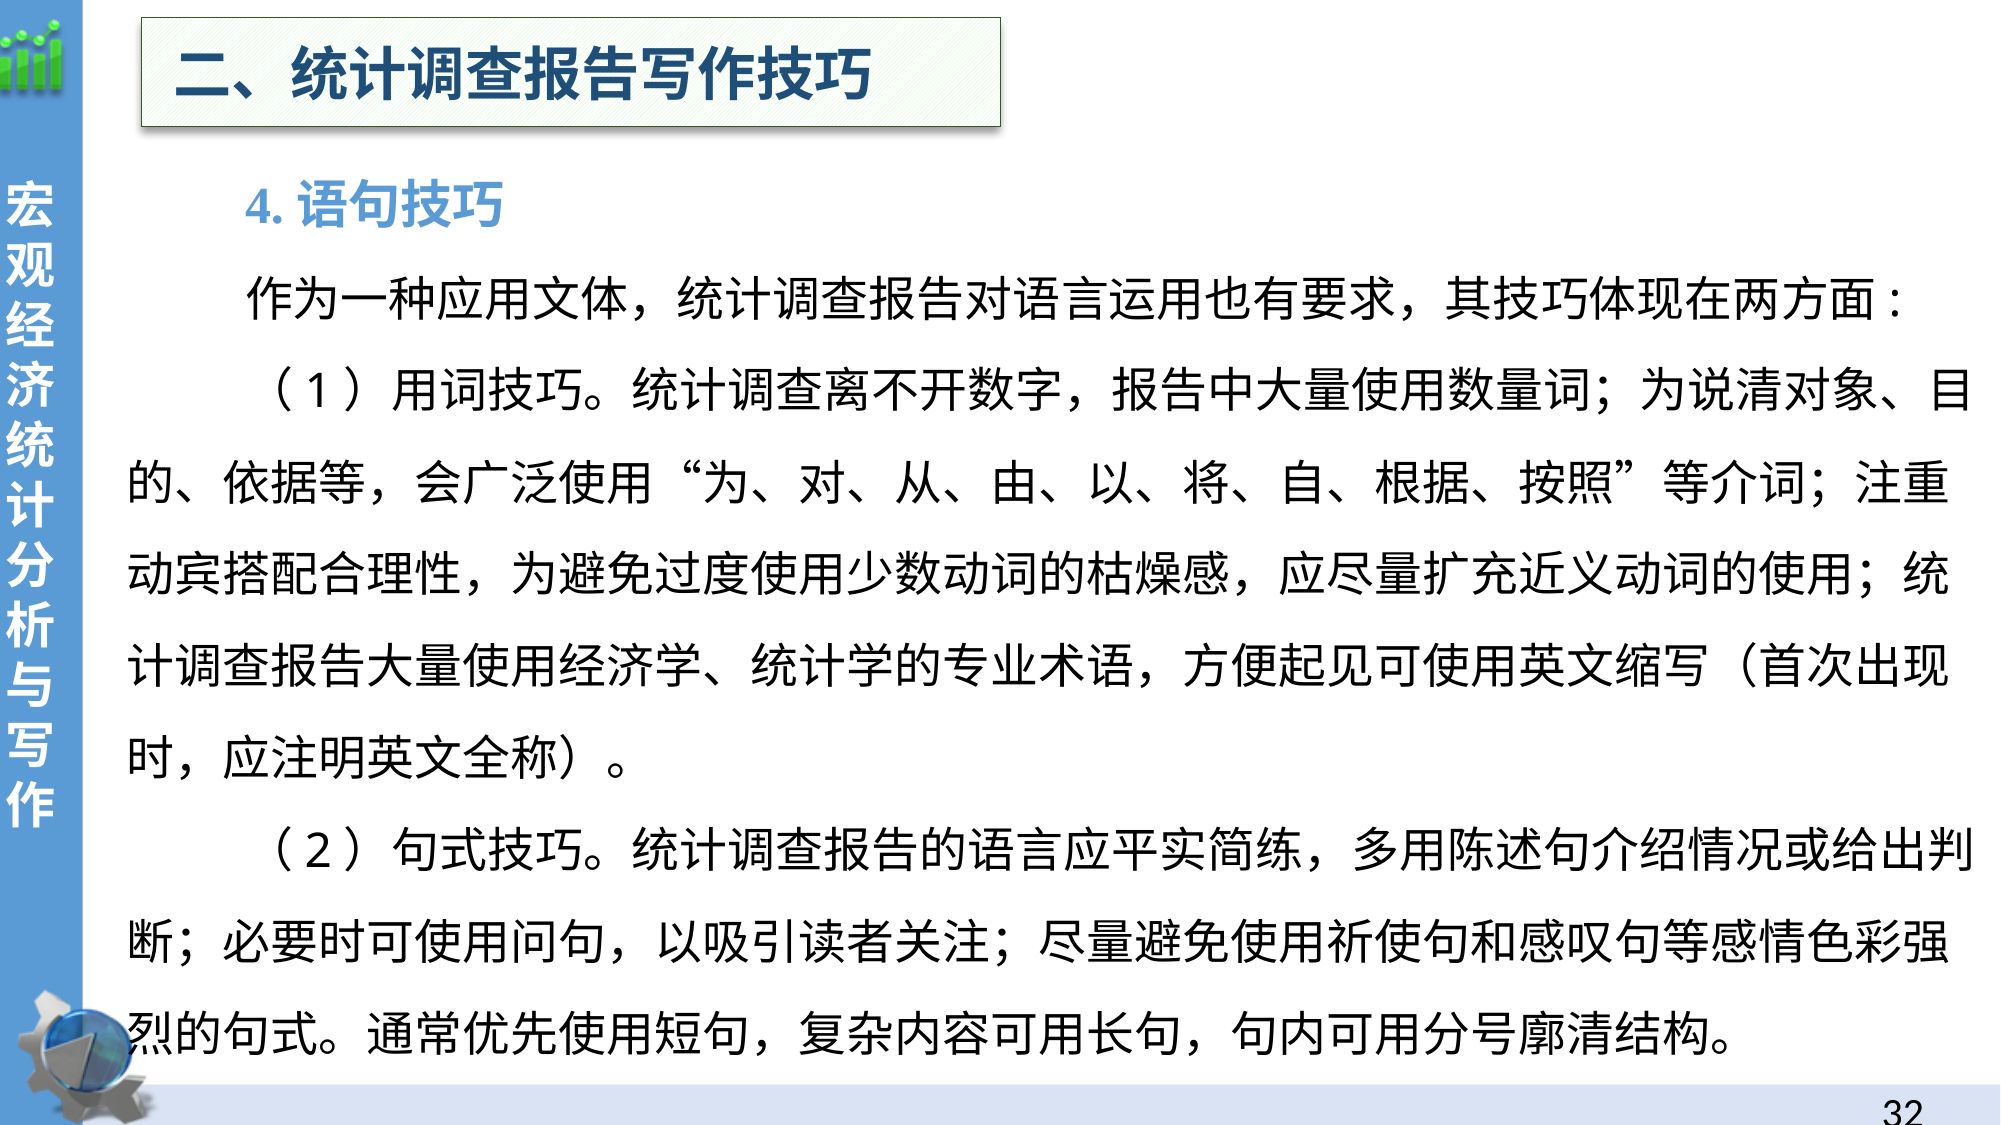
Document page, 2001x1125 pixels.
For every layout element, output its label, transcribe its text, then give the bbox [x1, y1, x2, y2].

text_box 4.语句技巧 作为一种应用文体，统计调查报告对语言运用也有要求，其技巧体现在两方面: （1）用词技巧。统计调查离不开数字，报告中大量使用数量词；为说清对象、目的、依据等，会广泛使用“为、对、从、由、以、将、自、根据、按照”等介词；注重动宾搭配合理性，为避免过度使用少数动词的枯燥感，应尽量扩充近义动词的使用；统计调查报告大量使用经济学、统计学的专业术语，方便起见可使用英文缩写（首次出现时，应注明英文全称）。 （2）句式技巧。统计调查报告的语言应平实简练，多用陈述句介绍情况或给出判断；必要时可使用问句，以吸引读者关注；尽量避免使用祈使句和感叹句等感情色彩强烈的句式。通常优先使用短句，复杂内容可用长句，句内可用分号廓清结构。 [112, 126, 2000, 1068]
text_box 31 [1786, 1085, 1940, 1125]
picture [0, 0, 2001, 1125]
text_box 二、统计调查报告写作技巧 [141, 17, 1000, 127]
